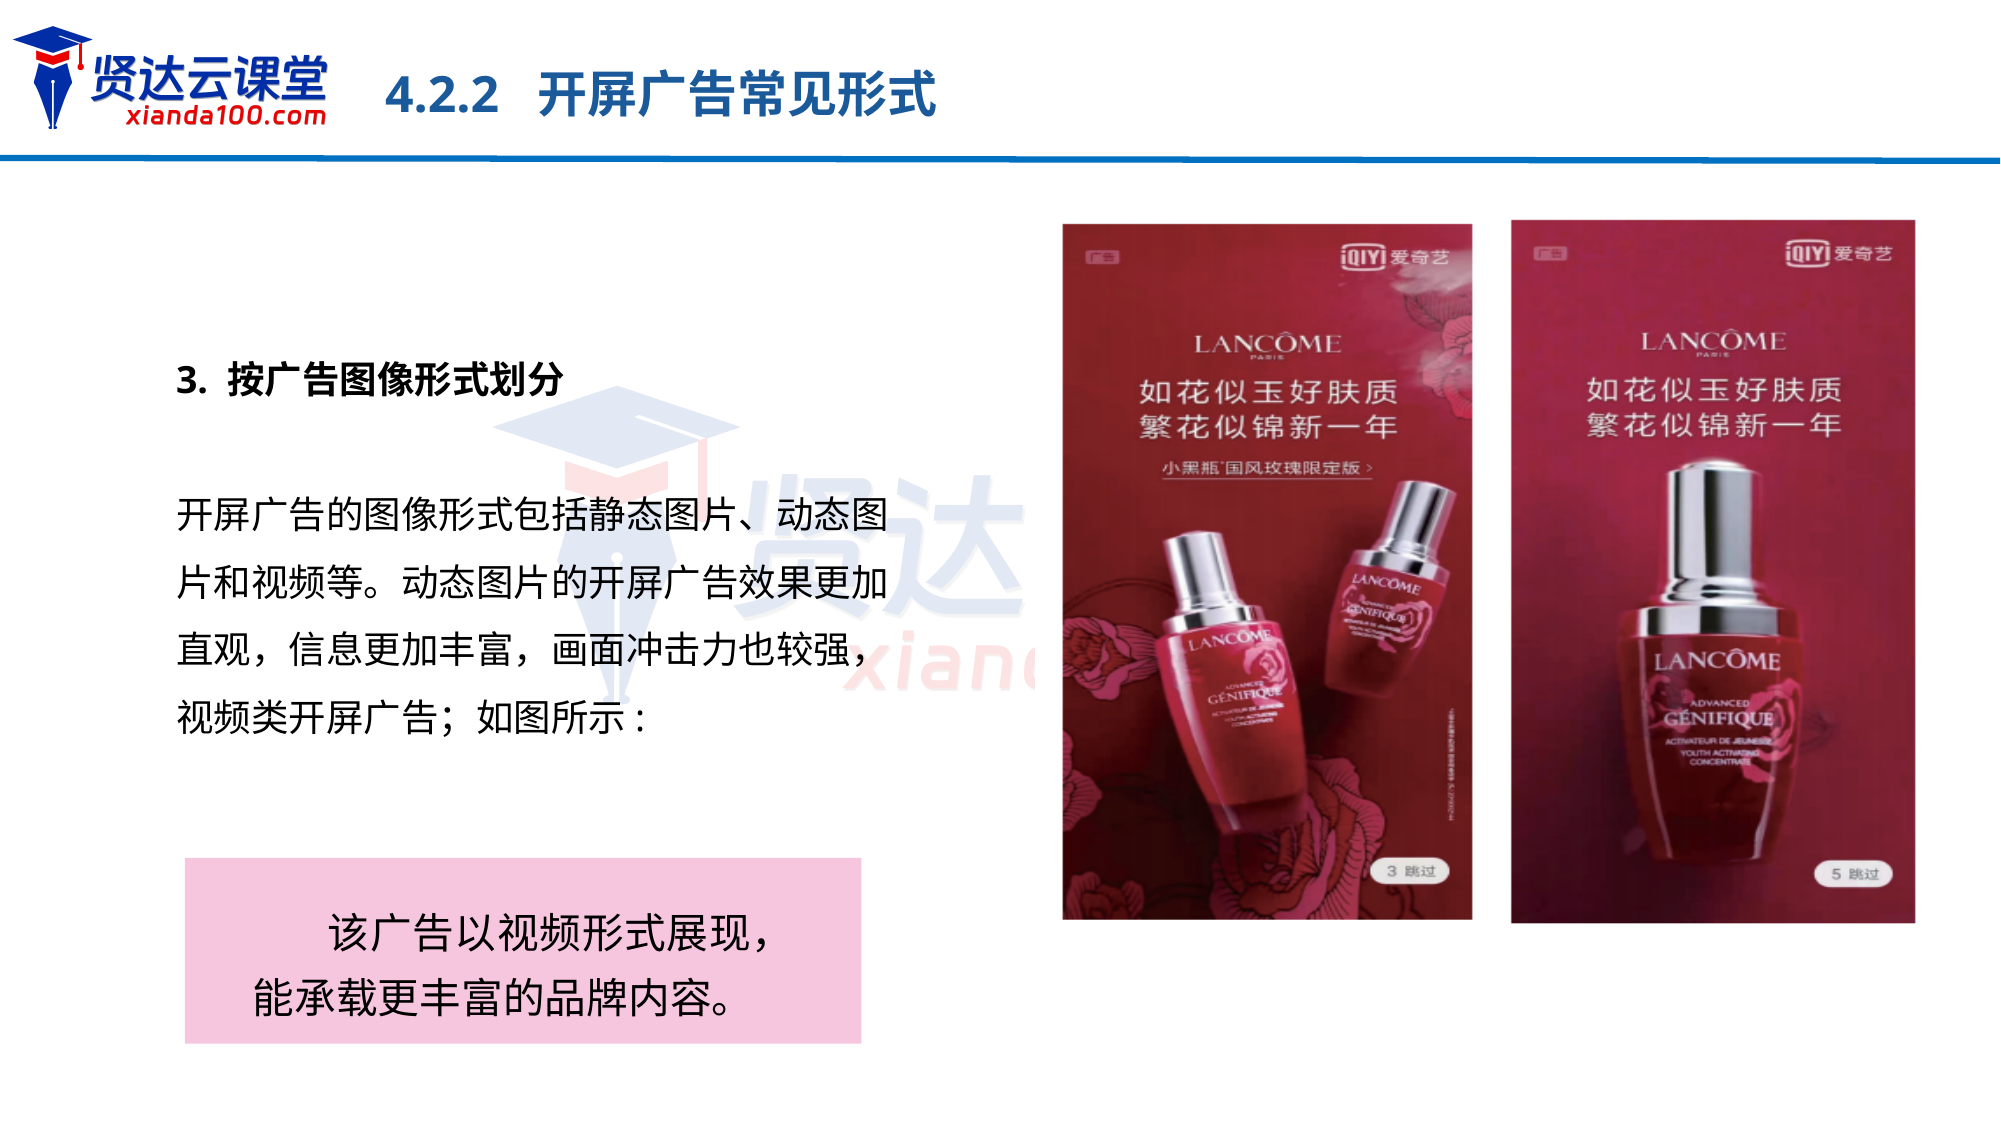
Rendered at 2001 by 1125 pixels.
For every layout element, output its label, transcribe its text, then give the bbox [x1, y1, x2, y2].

picture [0, 7, 353, 155]
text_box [184, 857, 862, 1045]
picture [1035, 208, 1926, 936]
text_box 4.2.2 开屏广告常见形式 [370, 54, 1007, 130]
text_box 3. 按广告图像形式划分 开屏广告的图像形式包括静态图片、动态图片和视频等。动态图片的开屏广告效果更加直观，信息更加丰富，画面冲击力也较强，视频类开屏广告；如图所示: [161, 326, 923, 814]
